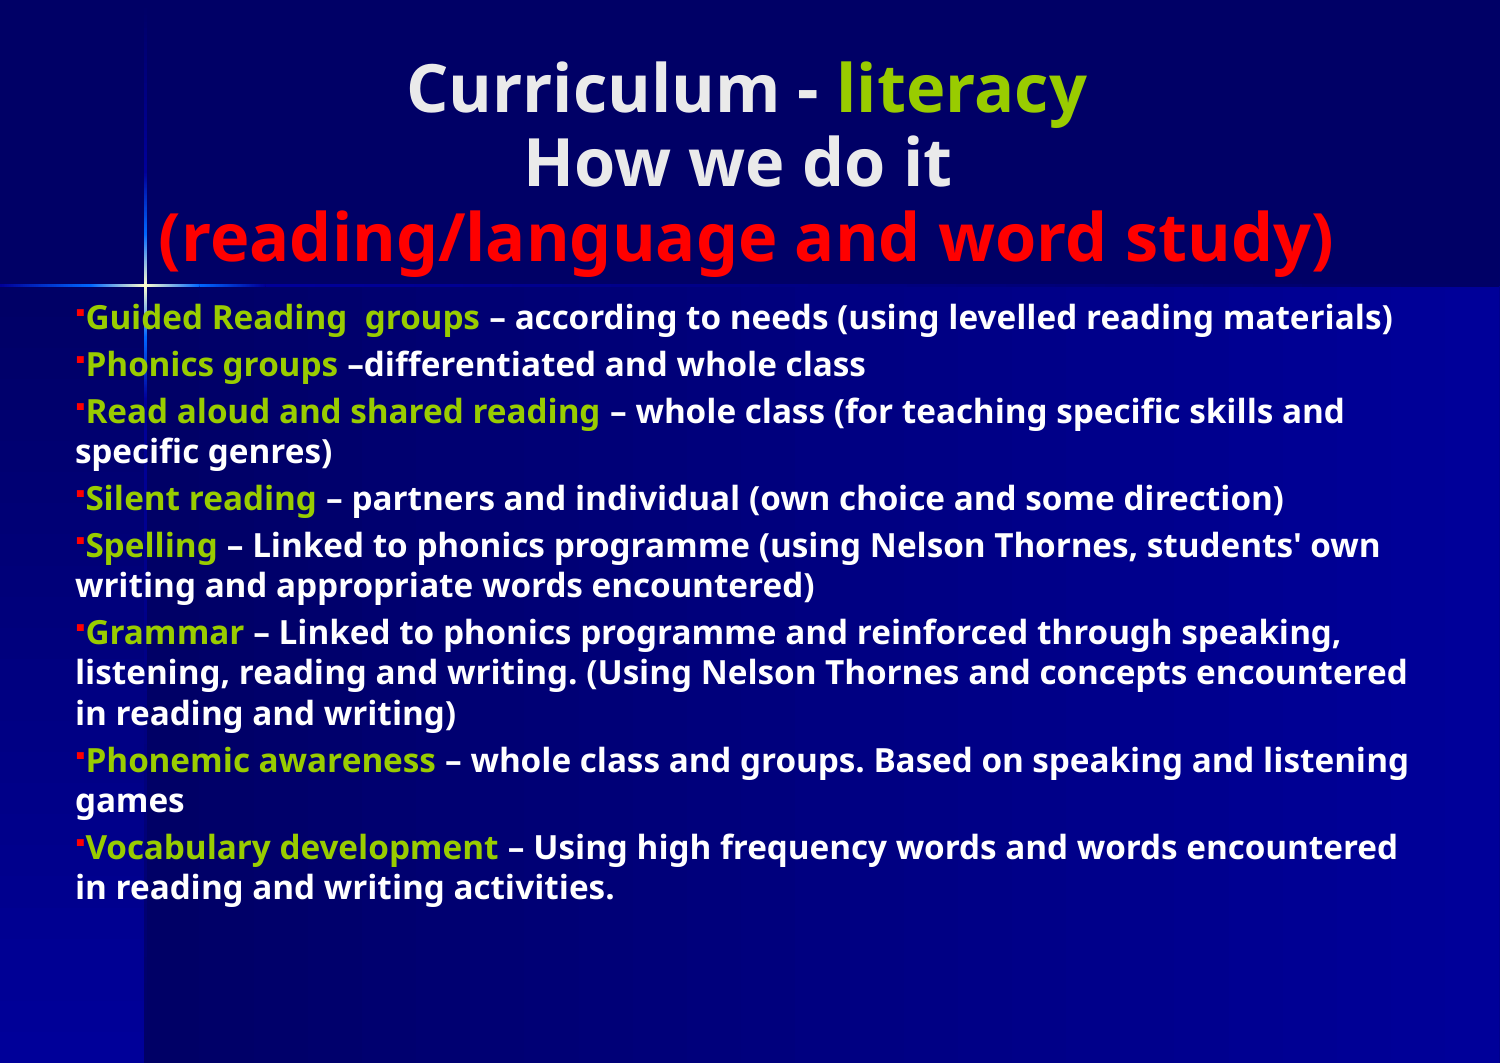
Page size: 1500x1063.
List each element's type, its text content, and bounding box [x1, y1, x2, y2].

subtitle Guided Reading groups – according to needs (using levelled reading materials) Phonics groups –differentiated and whole class Read aloud and shared reading – whole class (for teaching specific skills and specific genres) Silent reading – partners and individual (own choice and some direction) Spelling – Linked to phonics programme (using Nelson Thornes, students' own writing and appropriate words encountered) Grammar – Linked to phonics programme and reinforced through speaking, listening, reading and writing. (Using Nelson Thornes and concepts encountered in reading and writing) Phonemic awareness – whole class and groups. Based on speaking and listening games Vocabulary development – Using high frequency words and words encountered in reading and writing activities. [74, 251, 1426, 951]
title Curriculum - literacy How we do it (reading/language and word study) [123, 40, 1370, 251]
